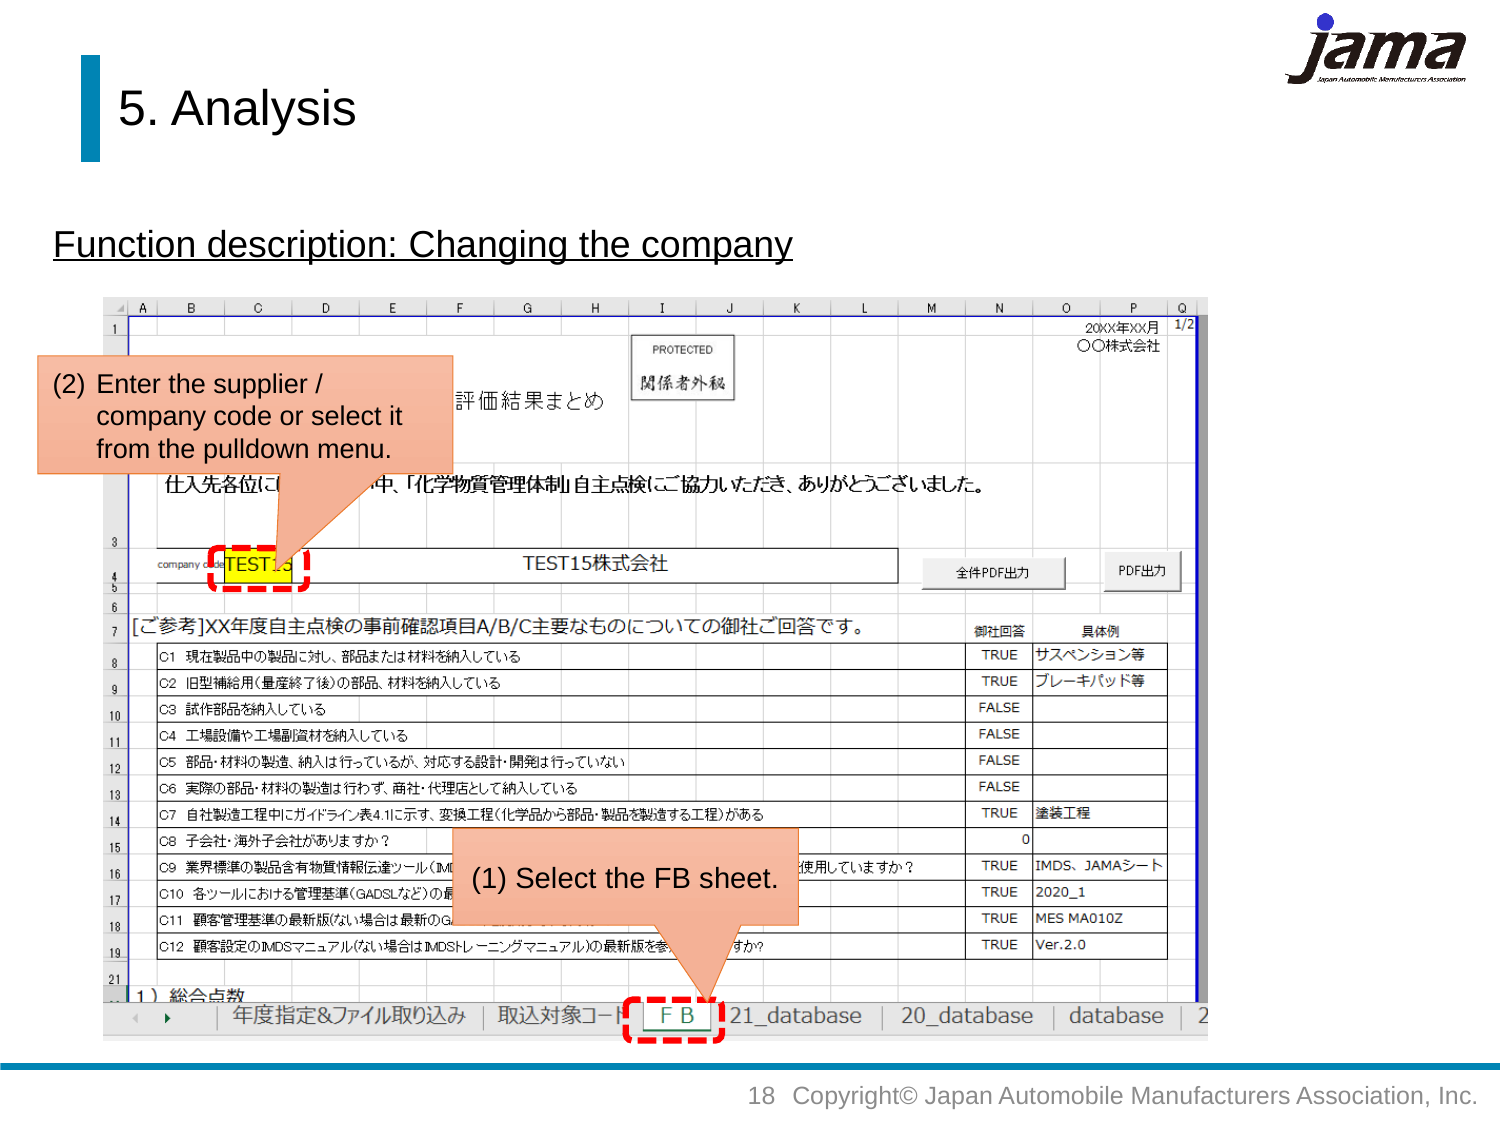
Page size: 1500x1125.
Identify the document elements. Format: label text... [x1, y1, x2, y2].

picture [1285, 13, 1466, 84]
list Function description: Changing the company [37, 217, 1332, 288]
title 5. Analysis [103, 59, 1397, 159]
slide_number 18 [592, 1065, 931, 1125]
picture [103, 297, 1208, 1041]
footer Copyright© Japan Automobile Manufacturers Association, Inc. [931, 1065, 1500, 1125]
text_box (2) Enter the supplier / company code or select it from the pulldown menu. [37, 355, 103, 475]
